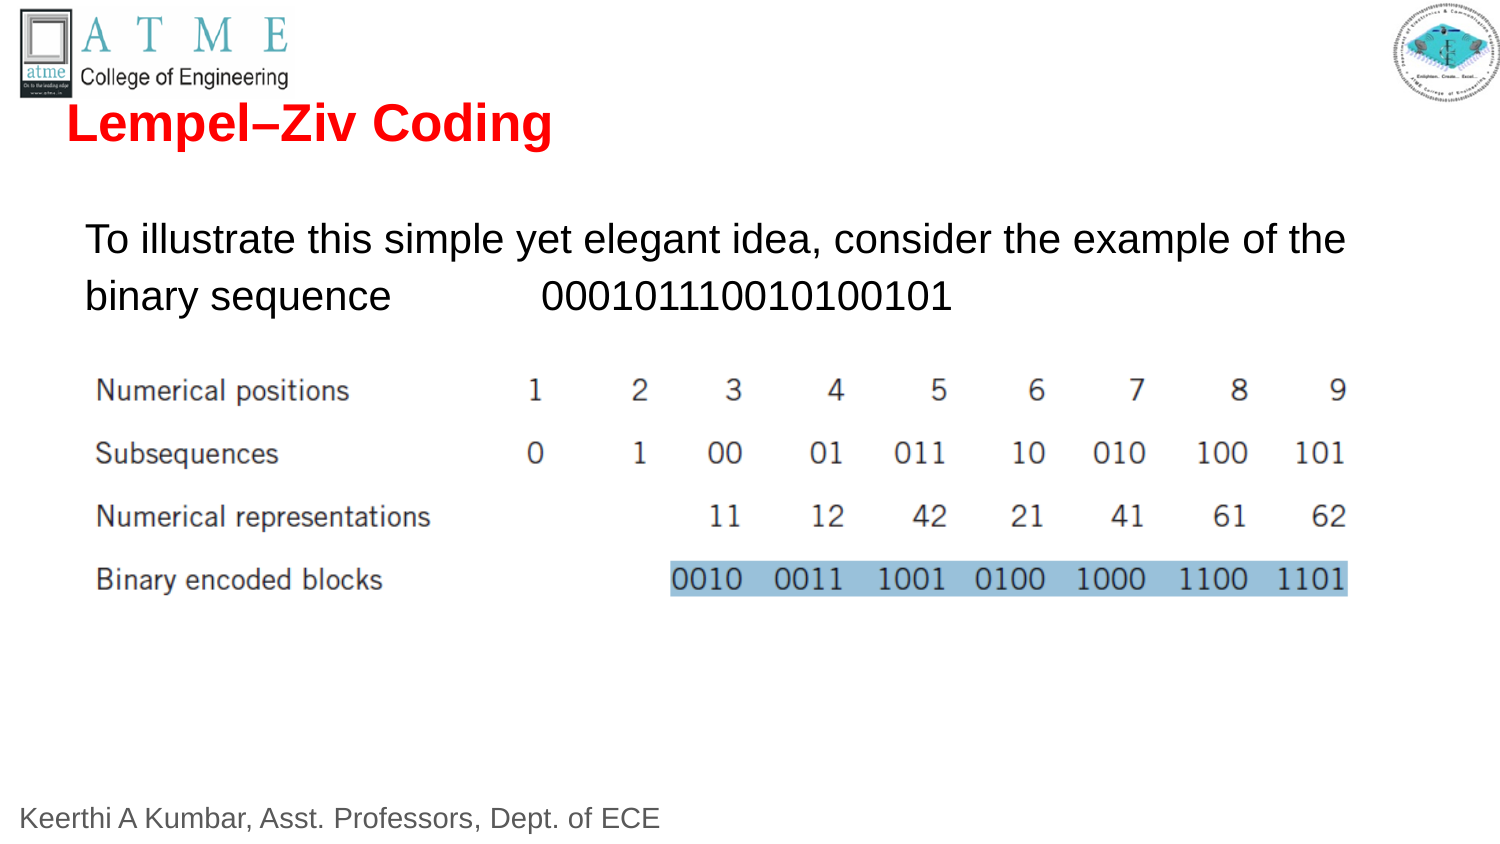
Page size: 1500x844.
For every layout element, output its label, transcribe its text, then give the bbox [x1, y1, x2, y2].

title Lempel–Ziv Coding [51, 72, 1449, 167]
list To illustrate this simple yet elegant idea, consider the example of the binary sequence 000101110010100101 [51, 189, 1449, 750]
picture [17, 6, 295, 99]
picture [1389, 1, 1500, 104]
picture [70, 339, 1385, 609]
